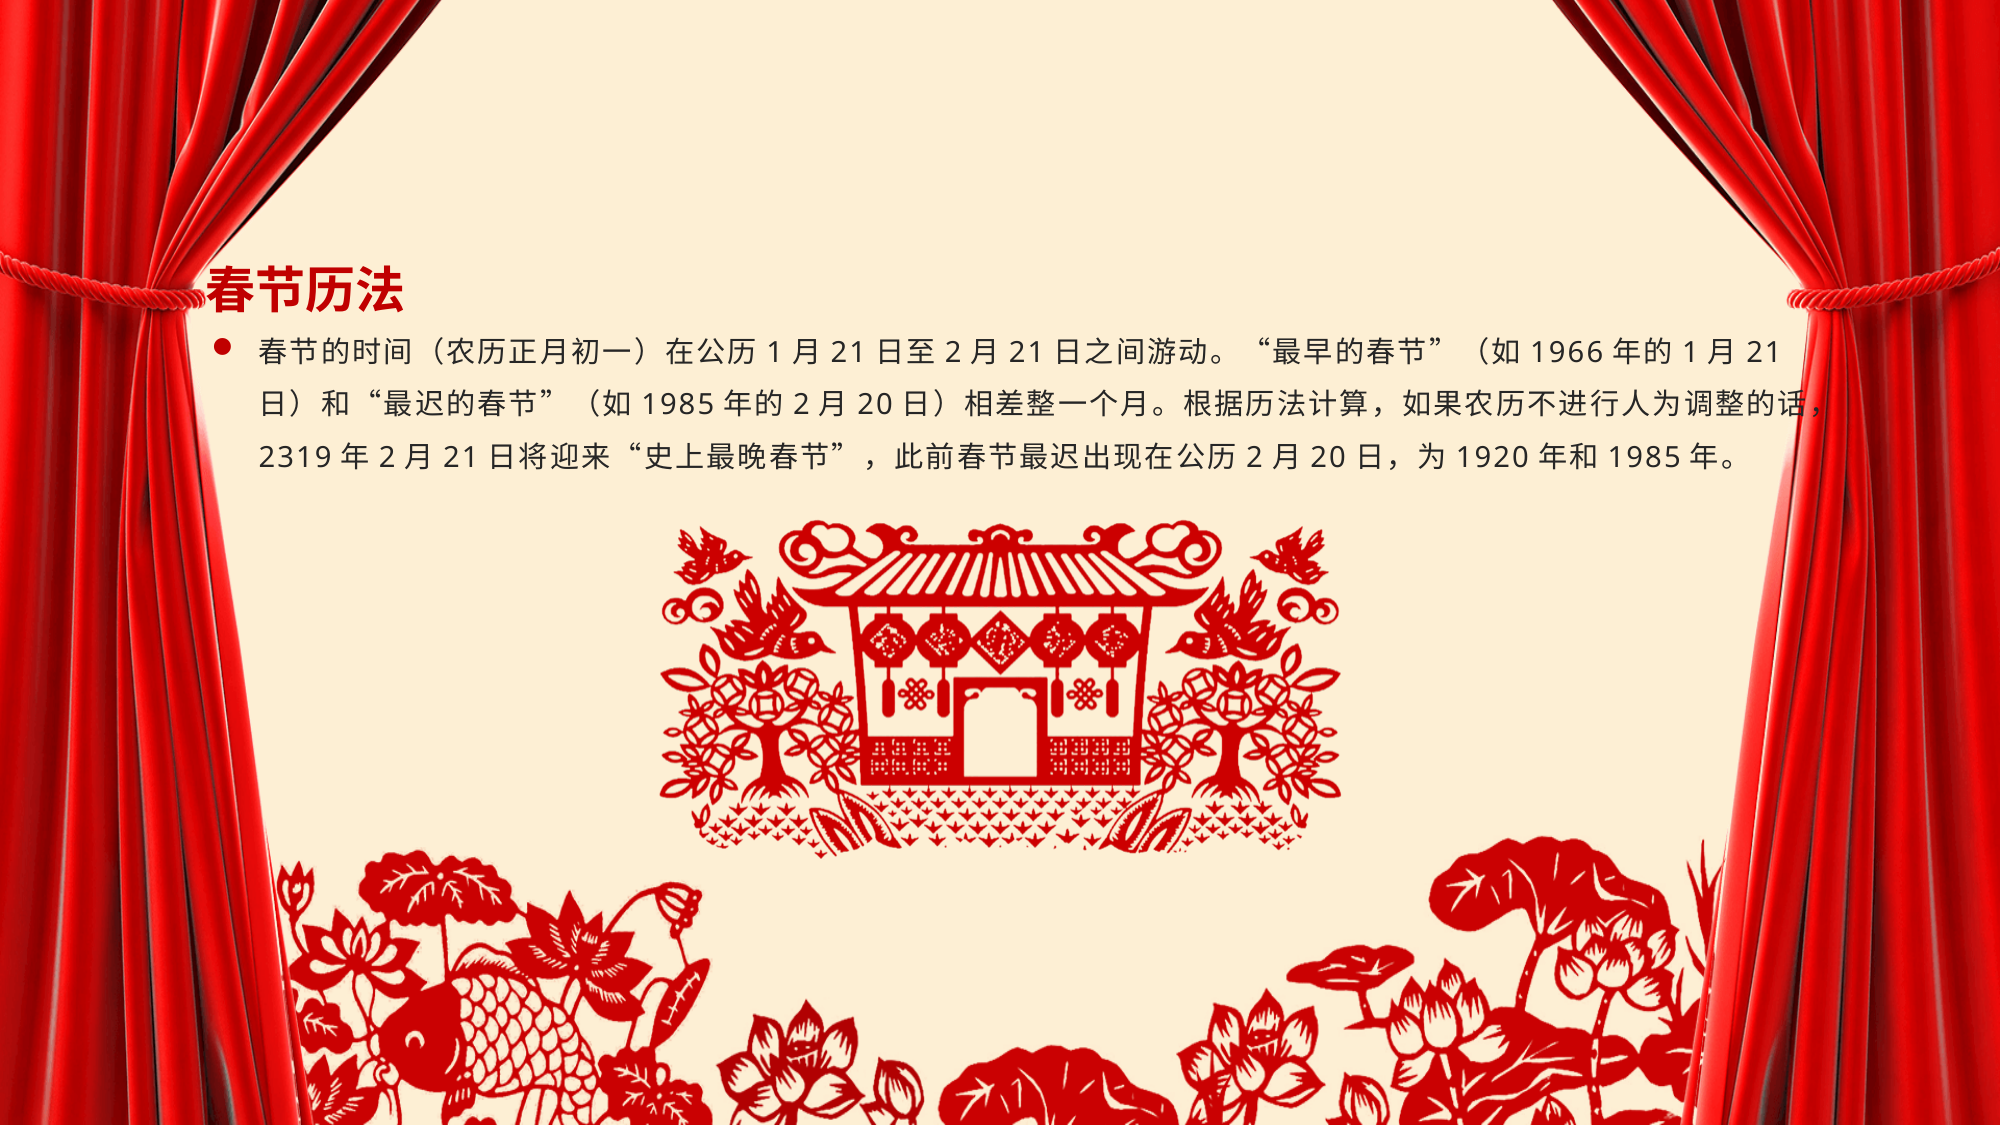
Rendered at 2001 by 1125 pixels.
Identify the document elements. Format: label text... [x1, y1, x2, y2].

picture [0, 0, 2000, 1125]
text_box 春节历法 [190, 233, 462, 327]
text_box 春节的时间（农历正月初一）在公历1月21日至2月21日之间游动。“最早的春节”（如1966年的1月21日）和“最迟的春节”（如1985年的2月20日）相差整一个月。根据历法计算，如果农历不进行人为调整的话，2319年2月21日将迎来“史上最晚春节”，此前春节最迟出现在公历2月20日，为1920年和1985年。 [196, 308, 1846, 481]
